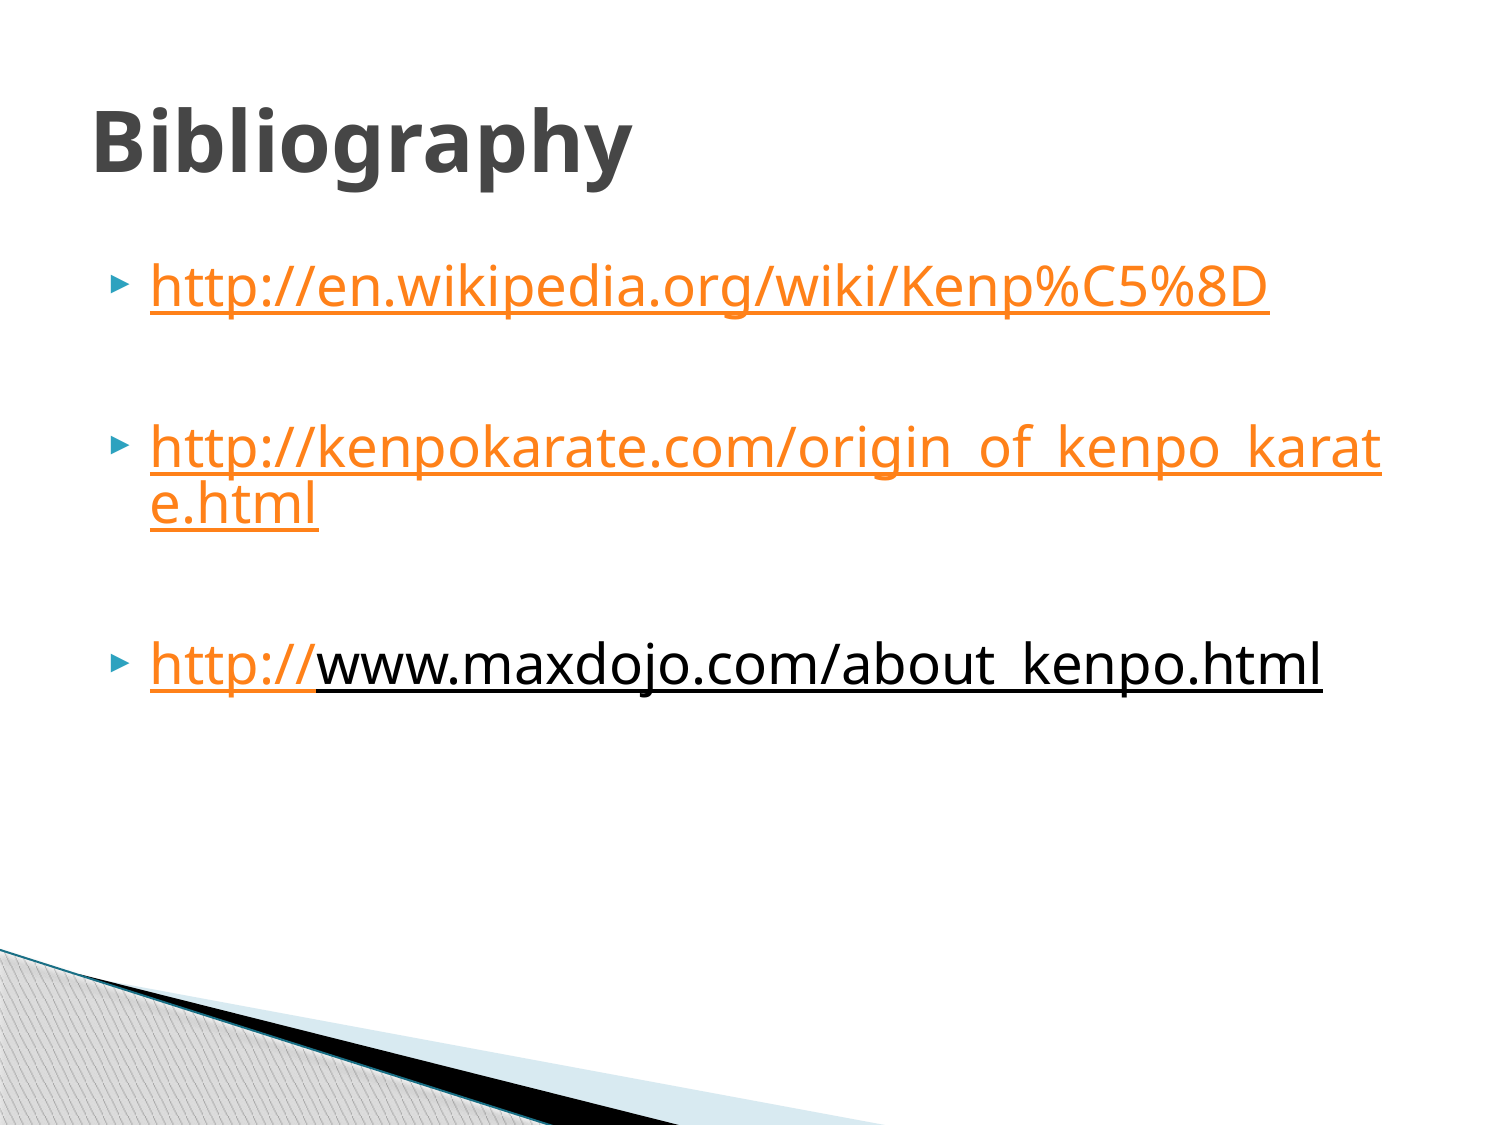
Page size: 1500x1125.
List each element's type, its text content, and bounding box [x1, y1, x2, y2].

title Bibliography [75, 45, 1425, 233]
list http://en.wikipedia.org/wiki/Kenp%C5%8D http://kenpokarate.com/origin_of_kenpo_karate.html http://www.maxdojo.com/about_kenpo.html [75, 243, 1425, 986]
